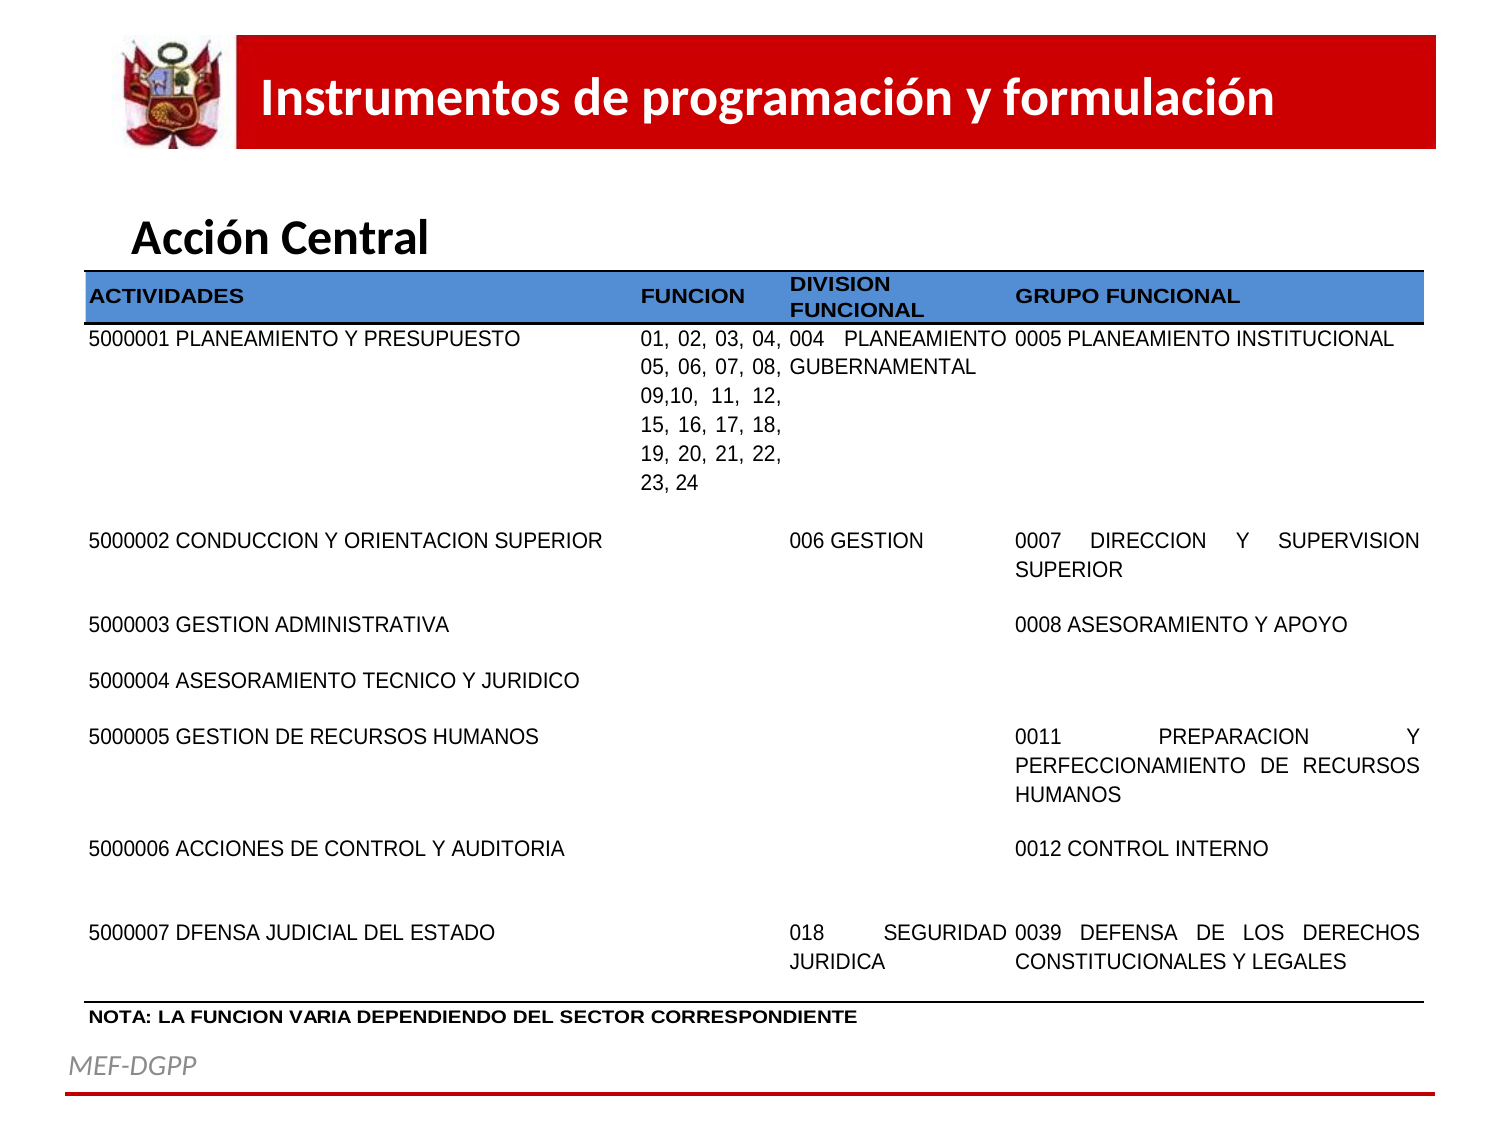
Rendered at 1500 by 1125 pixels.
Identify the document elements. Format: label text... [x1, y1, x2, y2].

picture [112, 35, 1436, 149]
text_box Instrumentos de programación y formulación [246, 46, 1348, 141]
text_box Acción Central [117, 187, 1266, 268]
footer MEF-DGPP [53, 1034, 892, 1094]
picture [82, 269, 1426, 1032]
